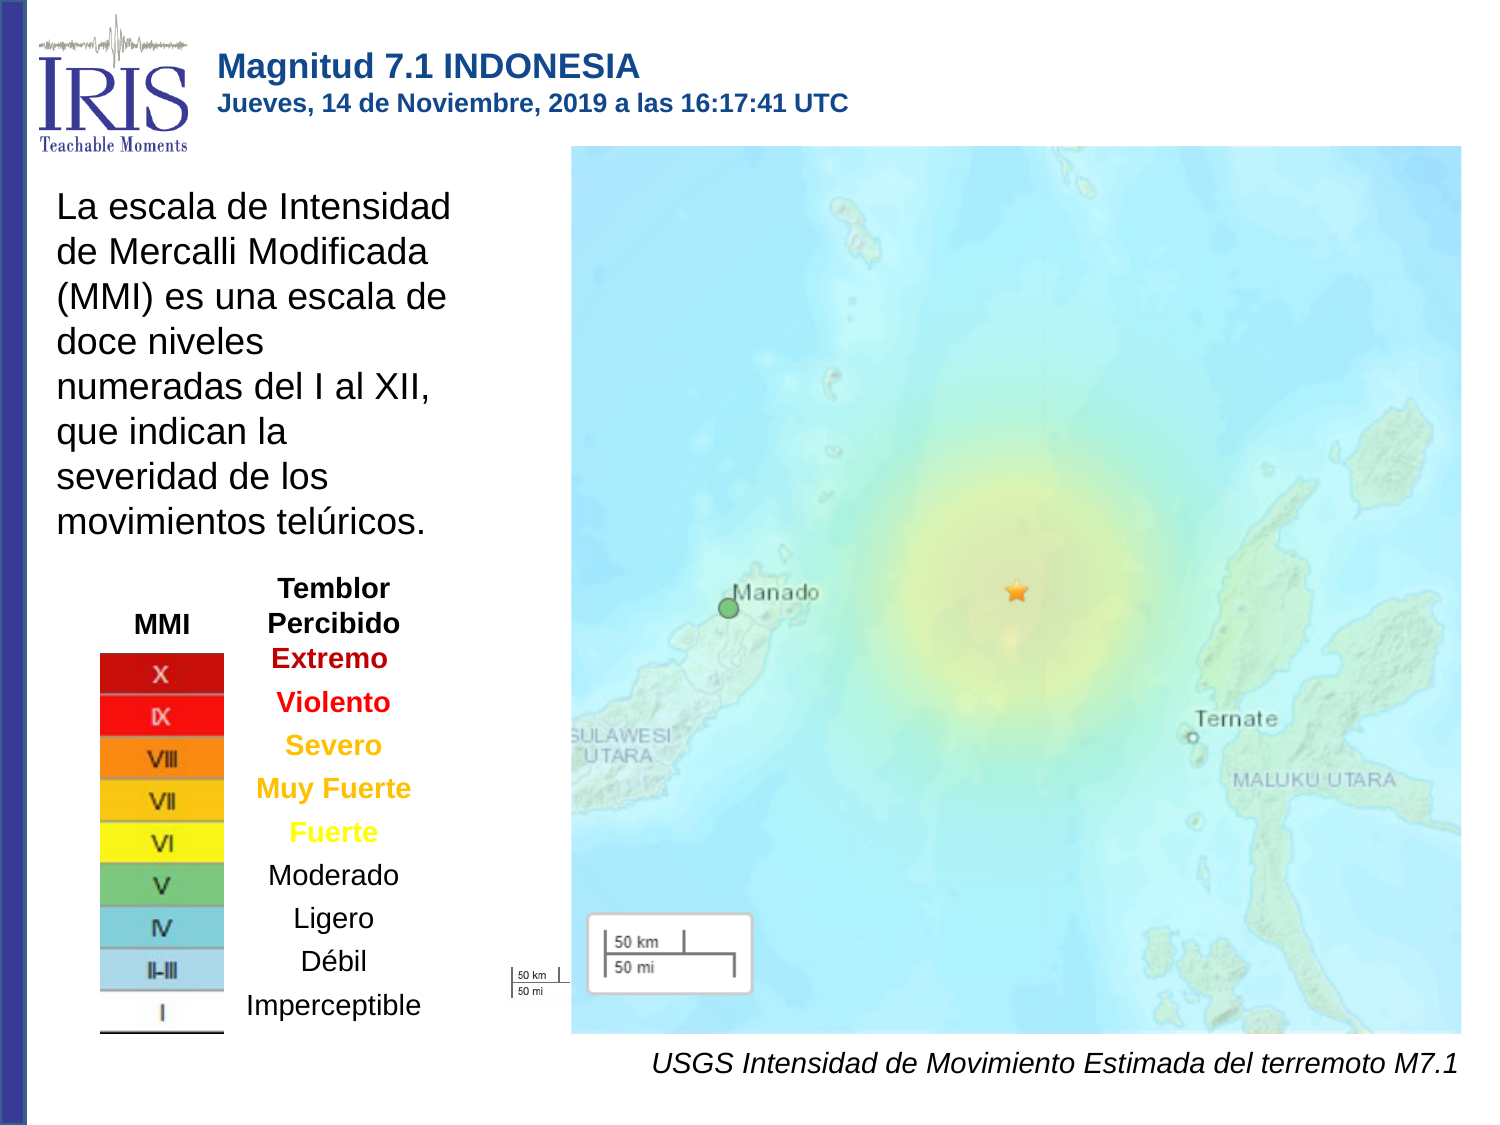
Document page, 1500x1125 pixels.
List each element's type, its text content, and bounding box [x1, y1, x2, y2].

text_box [100, 597, 242, 1034]
text_box USGS Intensidad de Movimiento Estimada del terremoto M7.1 [612, 1036, 1475, 1087]
text_box [0, 0, 27, 1125]
picture [39, 12, 188, 165]
text_box Temblor Percibido Extremo Violento Severo Muy Fuerte Fuerte Moderado Ligero Débil Imperceptible [207, 562, 461, 1029]
text_box La escala de Intensidad de Mercalli Modificada (MMI) es una escala de doce niveles numeradas del I al XII, que indican la severidad de los movimientos telúricos. [41, 174, 468, 550]
picture [504, 146, 1463, 1034]
text_box Magnitud 7.1 INDONESIA Jueves, 14 de Noviembre, 2019 a las 16:17:41 UTC [202, 0, 1499, 125]
